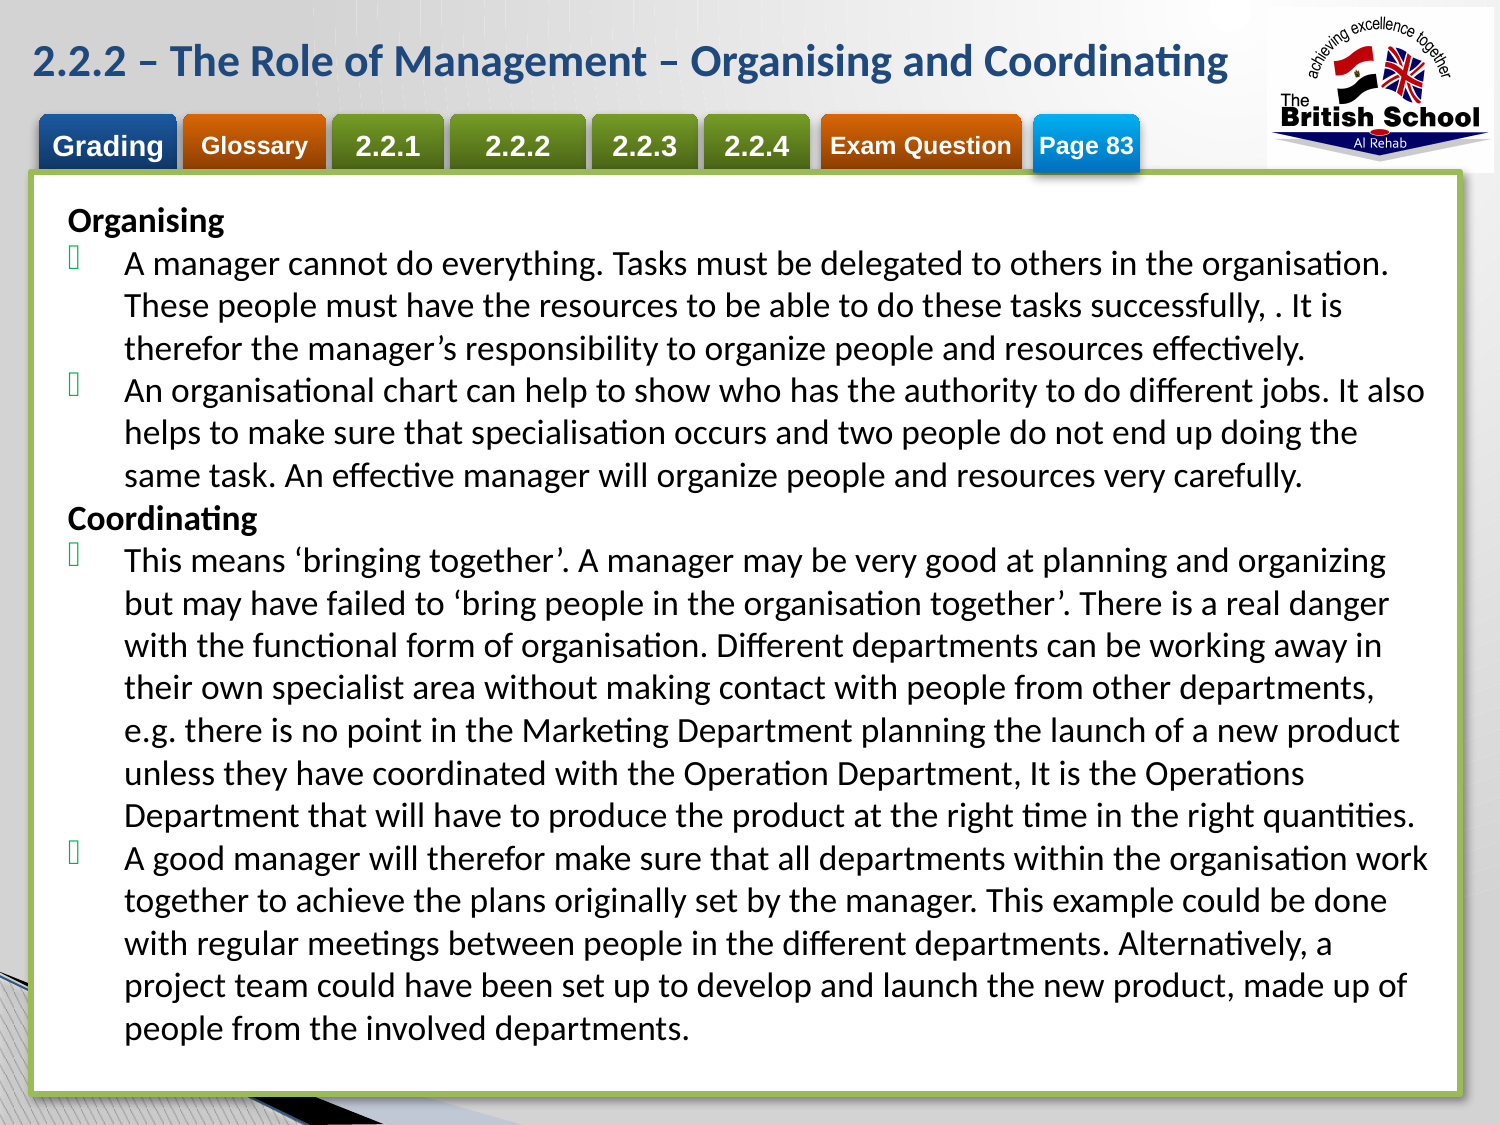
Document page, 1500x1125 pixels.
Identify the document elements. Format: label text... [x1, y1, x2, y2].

title 2.2.2 – The Role of Management – Organising and Coordinating [17, 7, 1282, 110]
text_box Organising A manager cannot do everything. Tasks must be delegated to others in the organisation. These people must have the resources to be able to do these tasks successfully, . It is therefor the manager’s responsibility to organize people and resources effectively. An organisational chart can help to show who has the authority to do different jobs. It also helps to make sure that specialisation occurs and two people do not end up doing the same task. An effective manager will organize people and resources very carefully. Coordinating This means ‘bringing together’. A manager may be very good at planning and organizing but may have failed to ‘bring people in the organisation together’. There is a real danger with the functional form of organisation. Different departments can be working away in their own specialist area without making contact with people from other departments, e.g. there is no point in the Marketing Department planning the launch of a new product unless they have coordinated with the Operation Department, It is the Operations Department that will have to produce the product at the right time in the right quantities. A good manager will therefor make sure that all departments within the organisation work together to achieve the plans originally set by the manager. This example could be done with regular meetings between people in the different departments. Alternatively, a project team could have been set up to develop and launch the new product, made up of people from the involved departments. [53, 189, 1447, 1055]
picture [1267, 7, 1495, 173]
picture [281, 1114, 303, 1125]
text_box Page 83 [1033, 114, 1140, 173]
